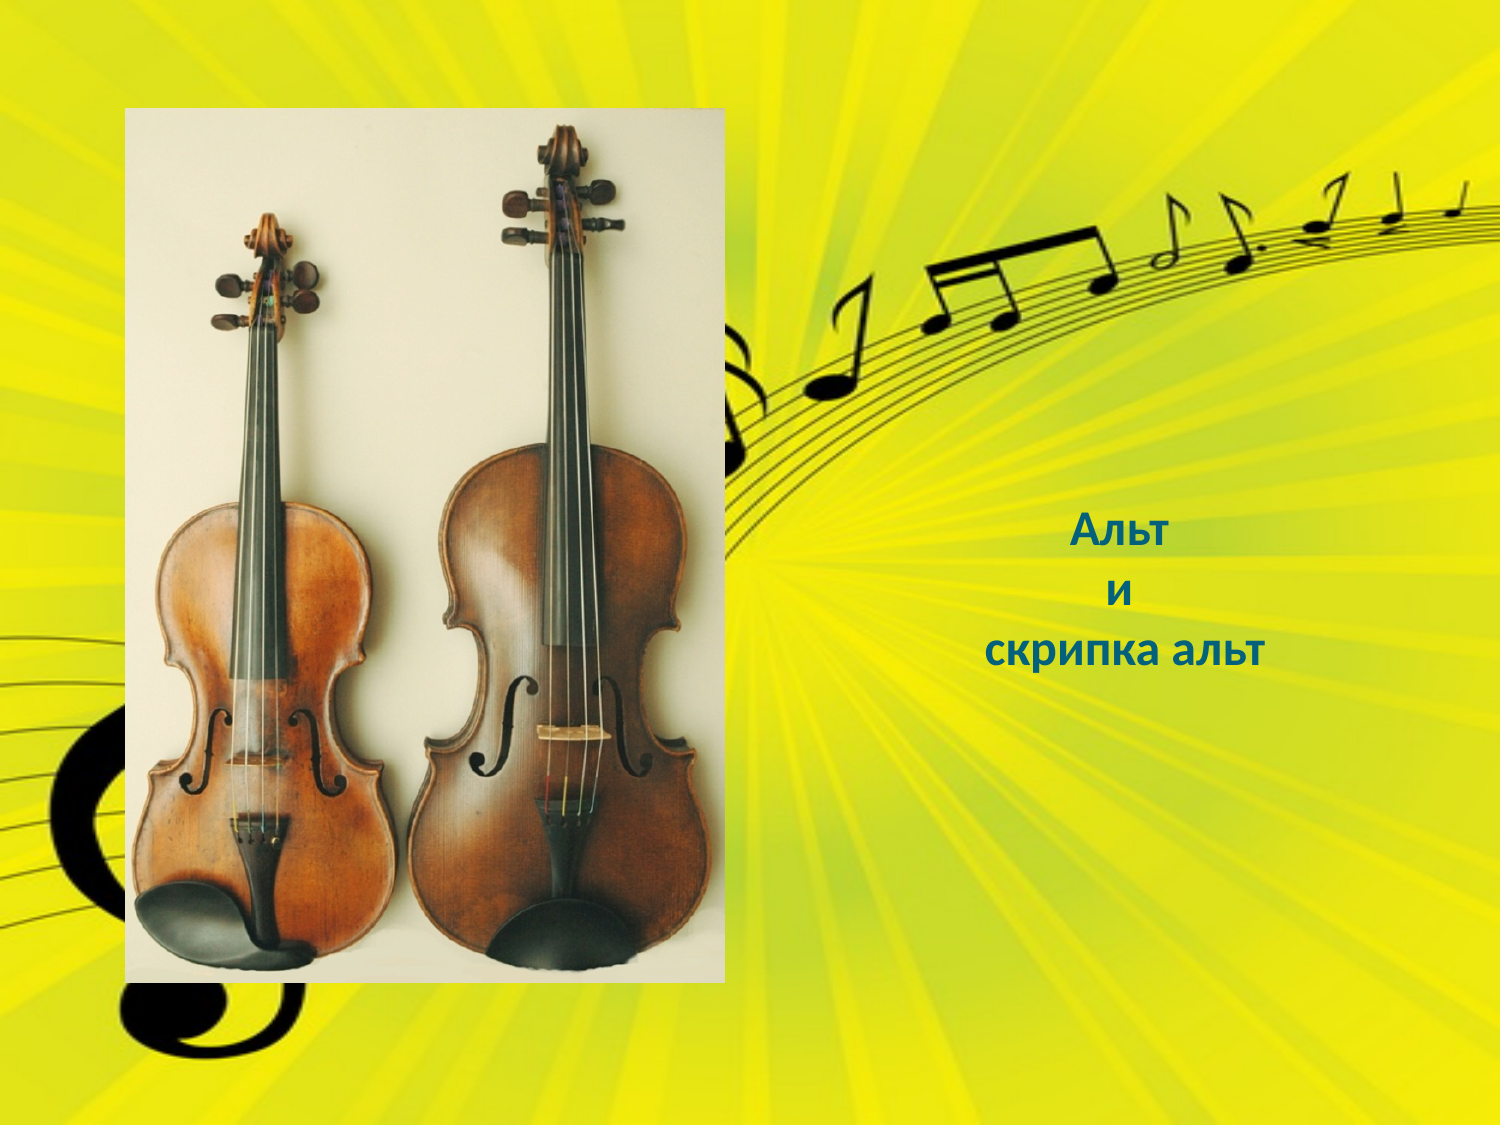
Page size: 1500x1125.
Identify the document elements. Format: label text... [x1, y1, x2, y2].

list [124, 108, 726, 983]
picture [0, 0, 1500, 1125]
title Альт и скрипка альт [812, 487, 1438, 675]
